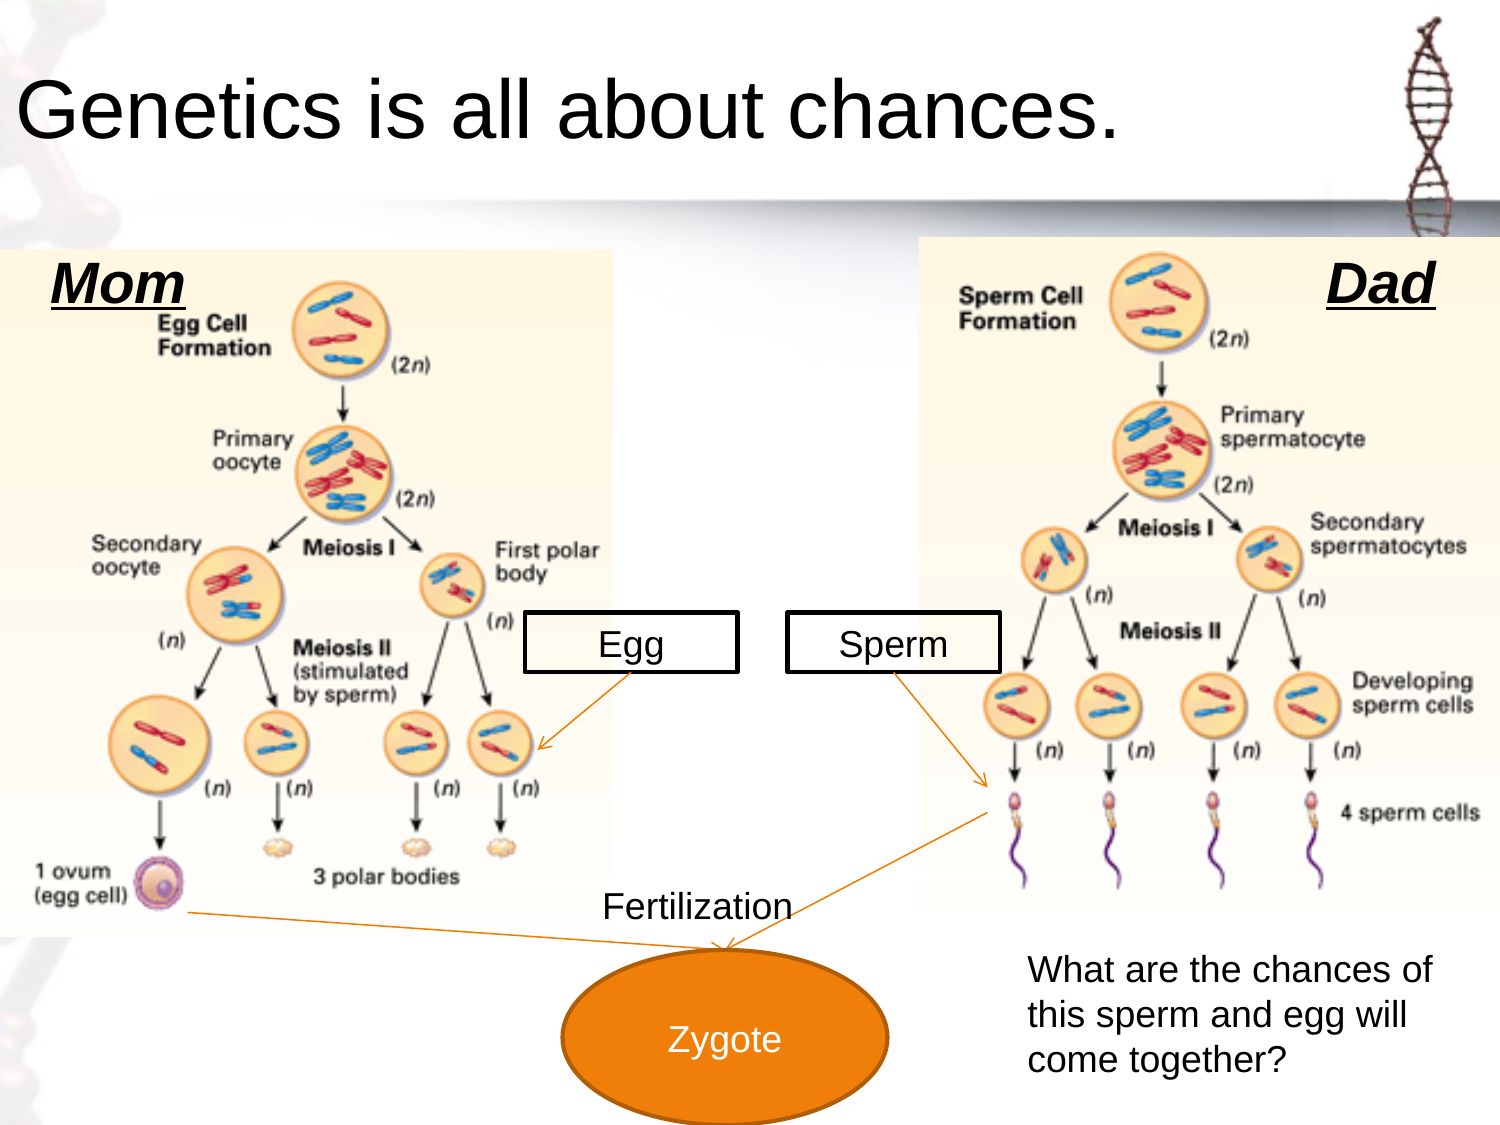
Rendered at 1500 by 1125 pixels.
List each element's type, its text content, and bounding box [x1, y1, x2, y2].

text_box Zygote [560, 958, 890, 1125]
text_box Mom [0, 237, 238, 248]
picture [0, 0, 1500, 1125]
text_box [883, 683, 999, 778]
text_box Egg [617, 612, 738, 673]
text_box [724, 812, 988, 951]
title Genetics is all about chances. [0, 27, 1413, 182]
text_box What are the chances of this sperm and egg will come together? [1012, 937, 1463, 1088]
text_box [187, 912, 719, 951]
text_box Fertilization [617, 874, 719, 910]
text_box Sperm [787, 612, 913, 673]
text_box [545, 664, 623, 759]
